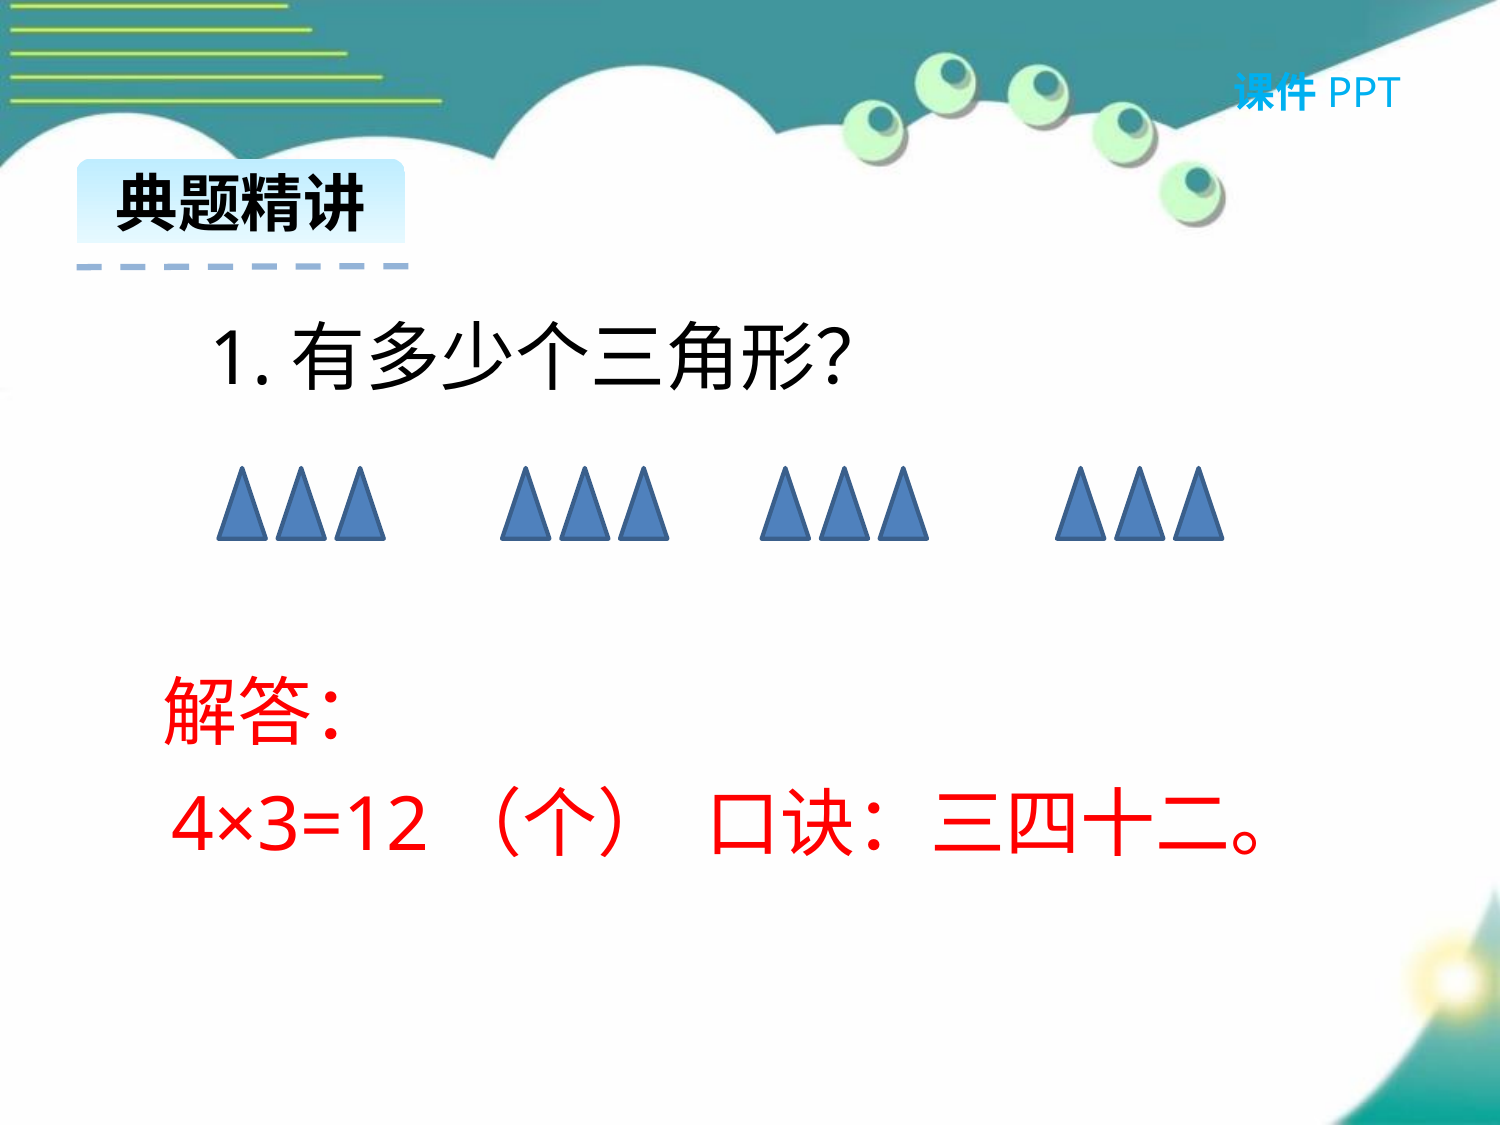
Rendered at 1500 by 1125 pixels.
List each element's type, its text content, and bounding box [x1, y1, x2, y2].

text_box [501, 467, 668, 539]
text_box 4×3=12（个） 口诀：三四十二。 [171, 775, 1327, 866]
text_box 1.有多少个三角形？ [194, 302, 1093, 408]
picture [0, 0, 1500, 1125]
text_box 典题精讲 [76, 158, 405, 244]
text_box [761, 467, 928, 539]
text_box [218, 467, 385, 539]
text_box 课件PPT [1218, 58, 1418, 124]
text_box 解答： [147, 656, 538, 762]
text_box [1056, 467, 1223, 539]
